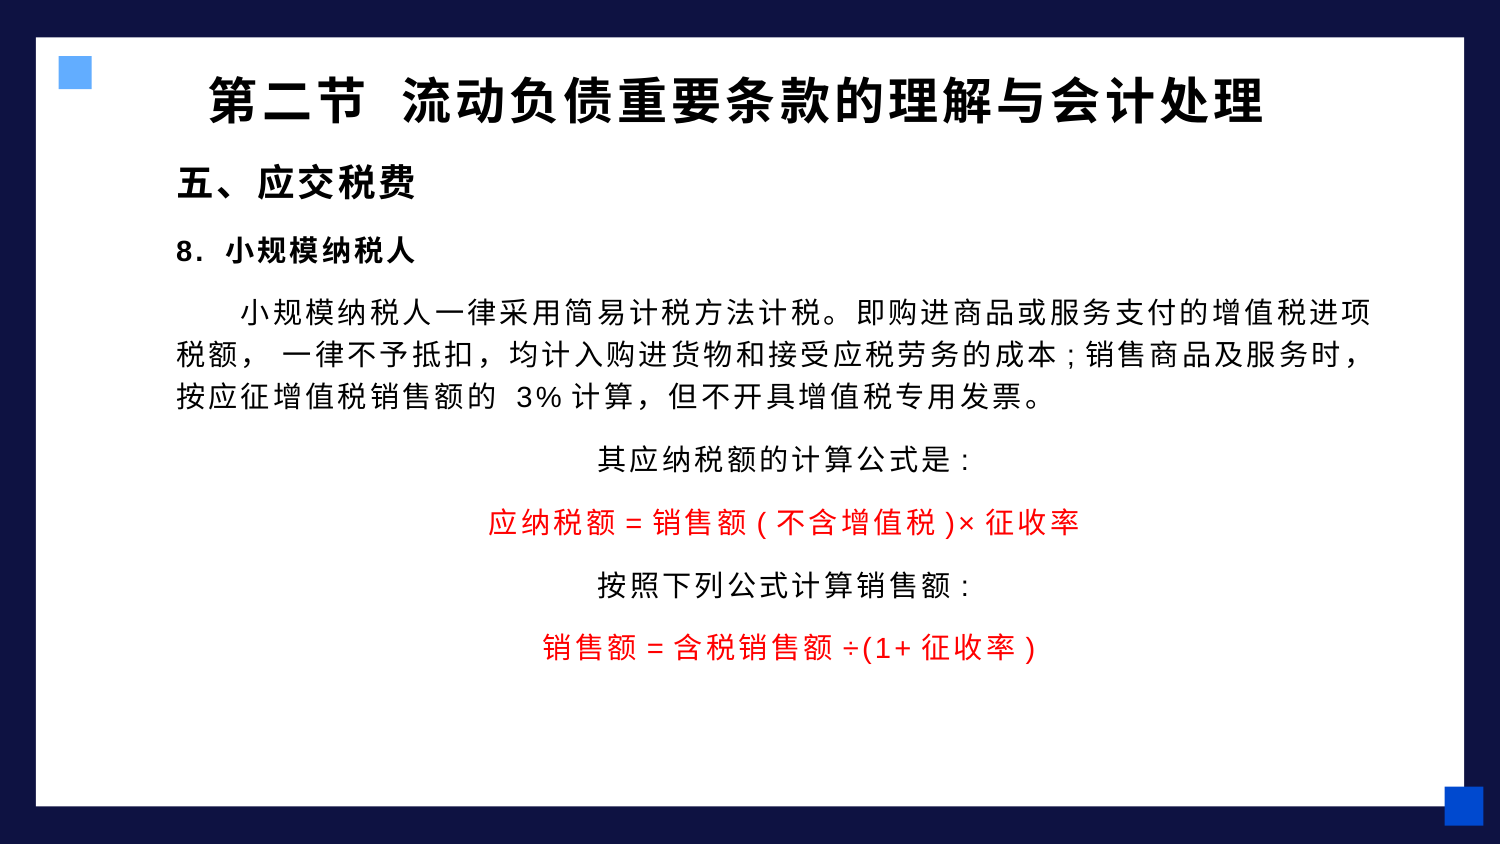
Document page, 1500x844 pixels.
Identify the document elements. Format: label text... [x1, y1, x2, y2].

title 第二节 流动负债重要条款的理解与会计处理 [141, 48, 1327, 138]
list 五、应交税费 8. 小规模纳税人 小规模纳税人一律采用简易计税方法计税。即购进商品或服务支付的增值税进项税额， 一律不予抵扣，均计入购进货物和接受应税劳务的成本;销售商品及服务时，按应征增值税销售额的 3%计算，但不开具增值税专用发票。 其应纳税额的计算公式是: 应纳税额=销售额(不含增值税)×征收率 按照下列公式计算销售额: 销售额=含税销售额÷(1+征收率) [159, 150, 1416, 575]
